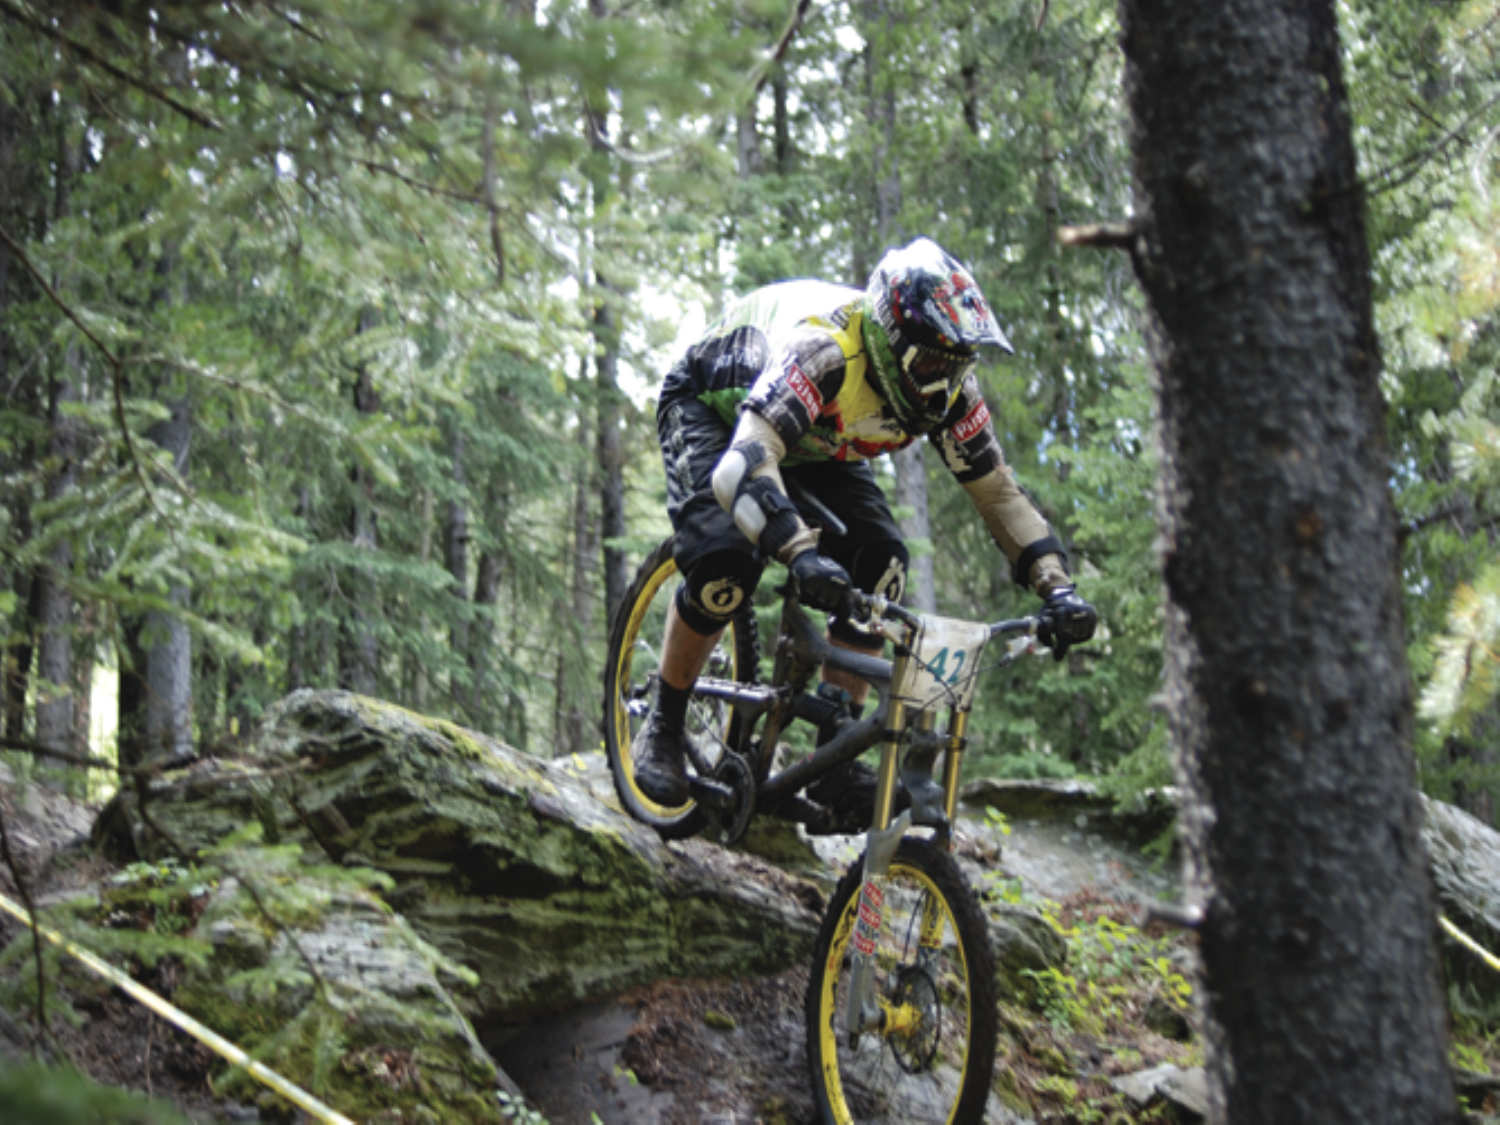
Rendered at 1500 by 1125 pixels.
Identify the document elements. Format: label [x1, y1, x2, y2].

list [0, 0, 1500, 1125]
